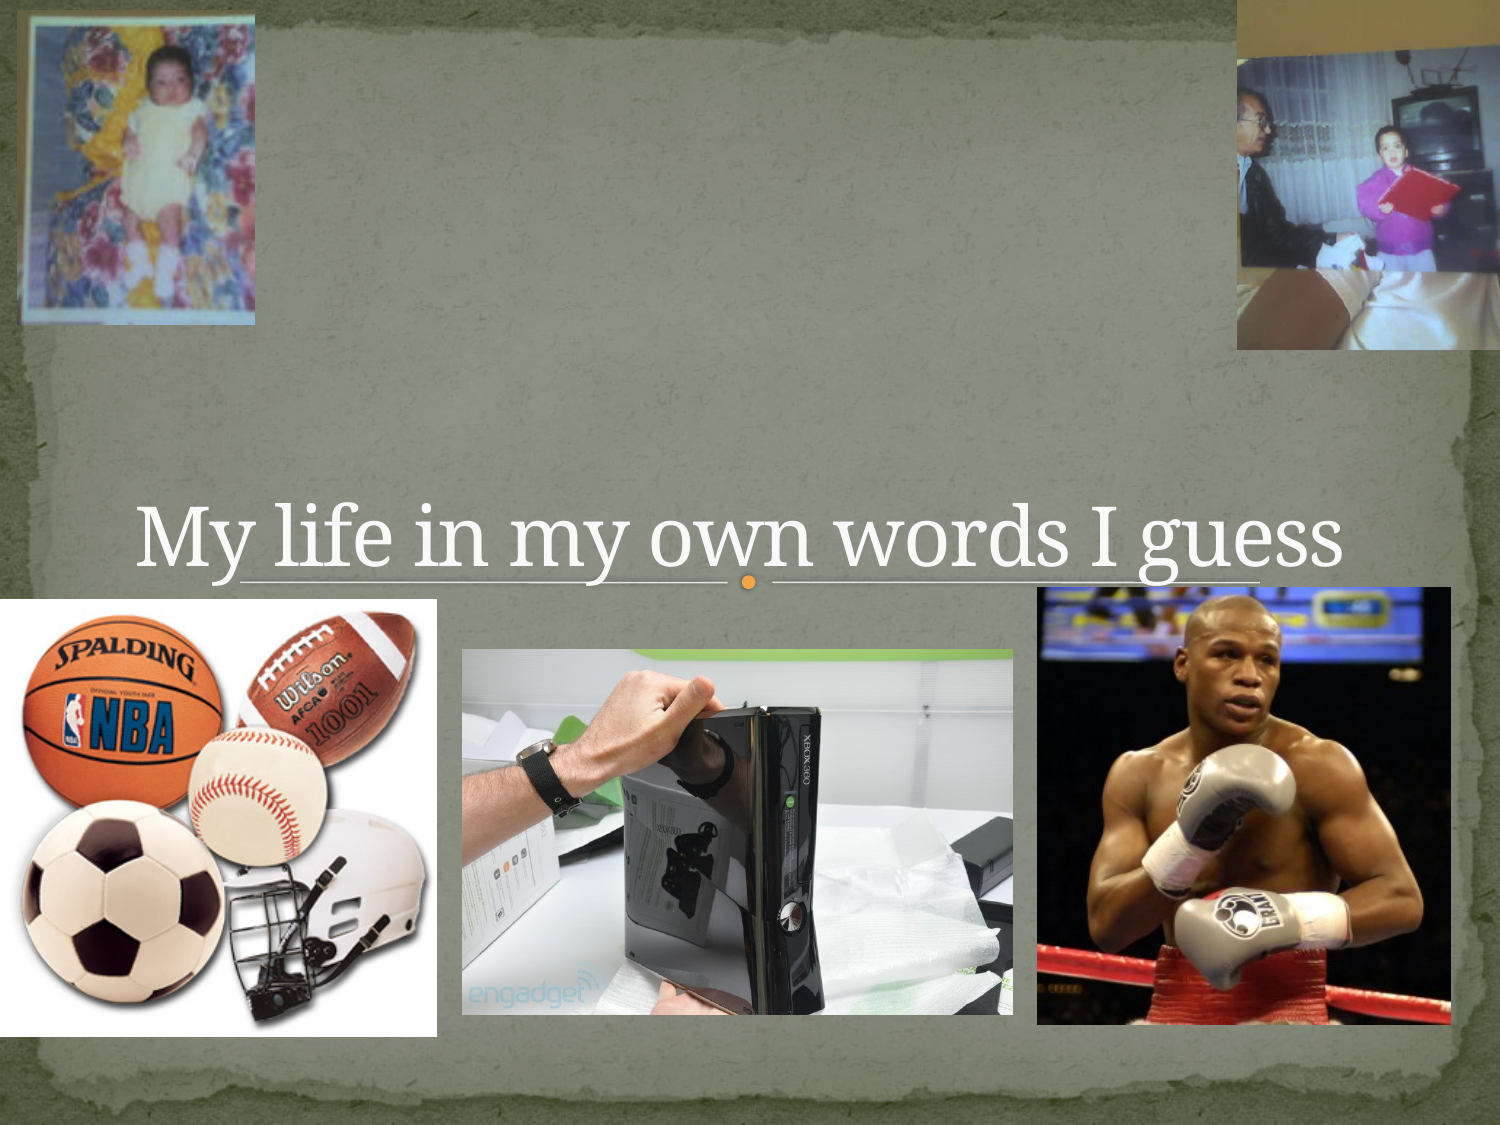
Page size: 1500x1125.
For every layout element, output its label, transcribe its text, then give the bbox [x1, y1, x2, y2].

picture [0, 599, 437, 1037]
picture [1037, 587, 1451, 1025]
picture [1237, 0, 1500, 350]
title My life in my own words I guess [112, 387, 1388, 591]
picture [17, 10, 255, 325]
picture [462, 649, 1013, 1015]
